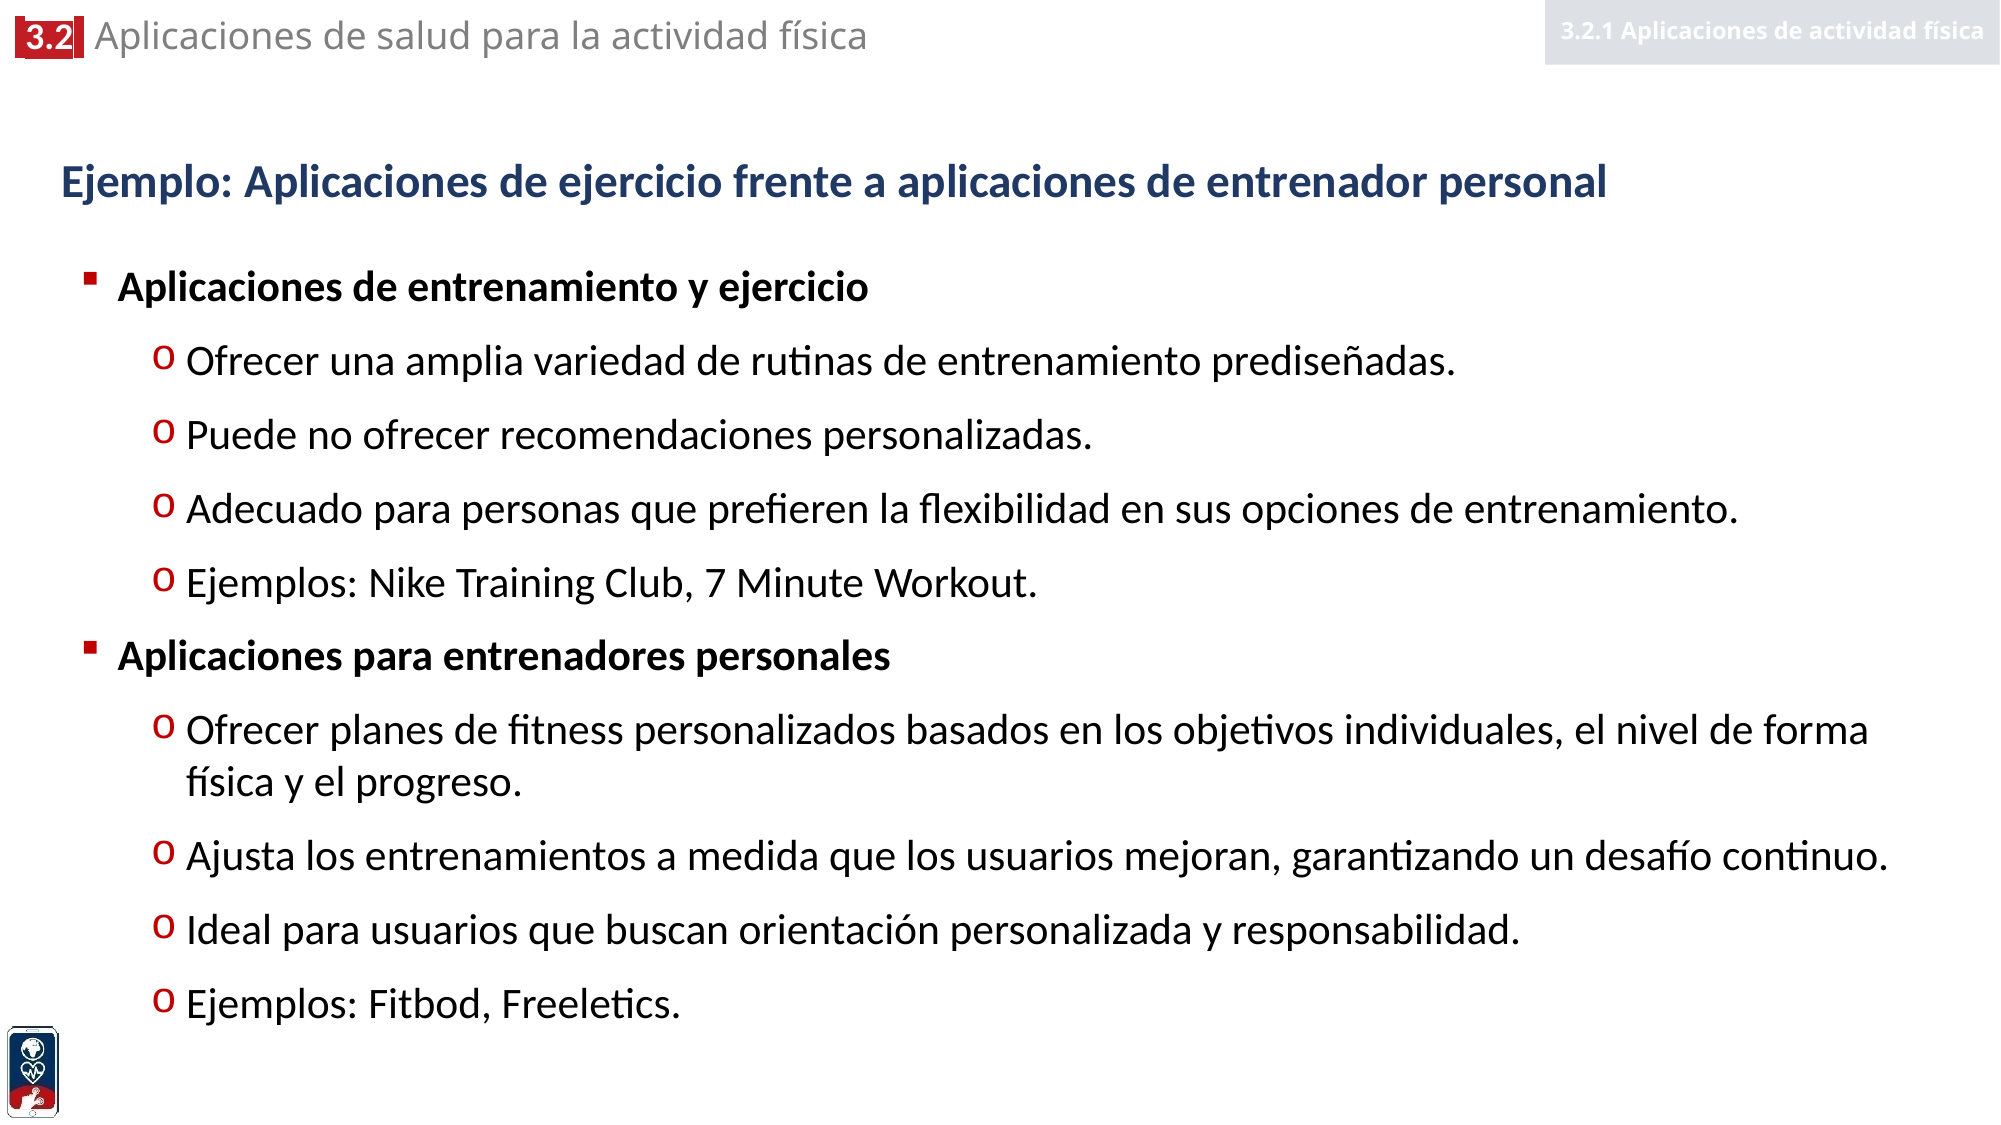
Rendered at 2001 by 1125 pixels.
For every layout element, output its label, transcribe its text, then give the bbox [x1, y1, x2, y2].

picture [7, 1026, 59, 1118]
list Aplicaciones de entrenamiento y ejercicio Ofrecer una amplia variedad de rutinas de entrenamiento prediseñadas. Puede no ofrecer recomendaciones personalizadas. Adecuado para personas que prefieren la flexibilidad en sus opciones de entrenamiento. Ejemplos: Nike Training Club, 7 Minute Workout. Aplicaciones para entrenadores personales Ofrecer planes de fitness personalizados basados en los objetivos individuales, el nivel de forma física y el progreso. Ajusta los entrenamientos a medida que los usuarios mejoran, garantizando un desafío continuo. Ideal para usuarios que buscan orientación personalizada y responsabilidad. Ejemplos: Fitbod, Freeletics. [65, 250, 1926, 1075]
text_box 3.2.1 Aplicaciones de actividad física [1545, 0, 2000, 65]
title Ejemplo: Aplicaciones de ejercicio frente a aplicaciones de entrenador personal [46, 132, 1861, 233]
